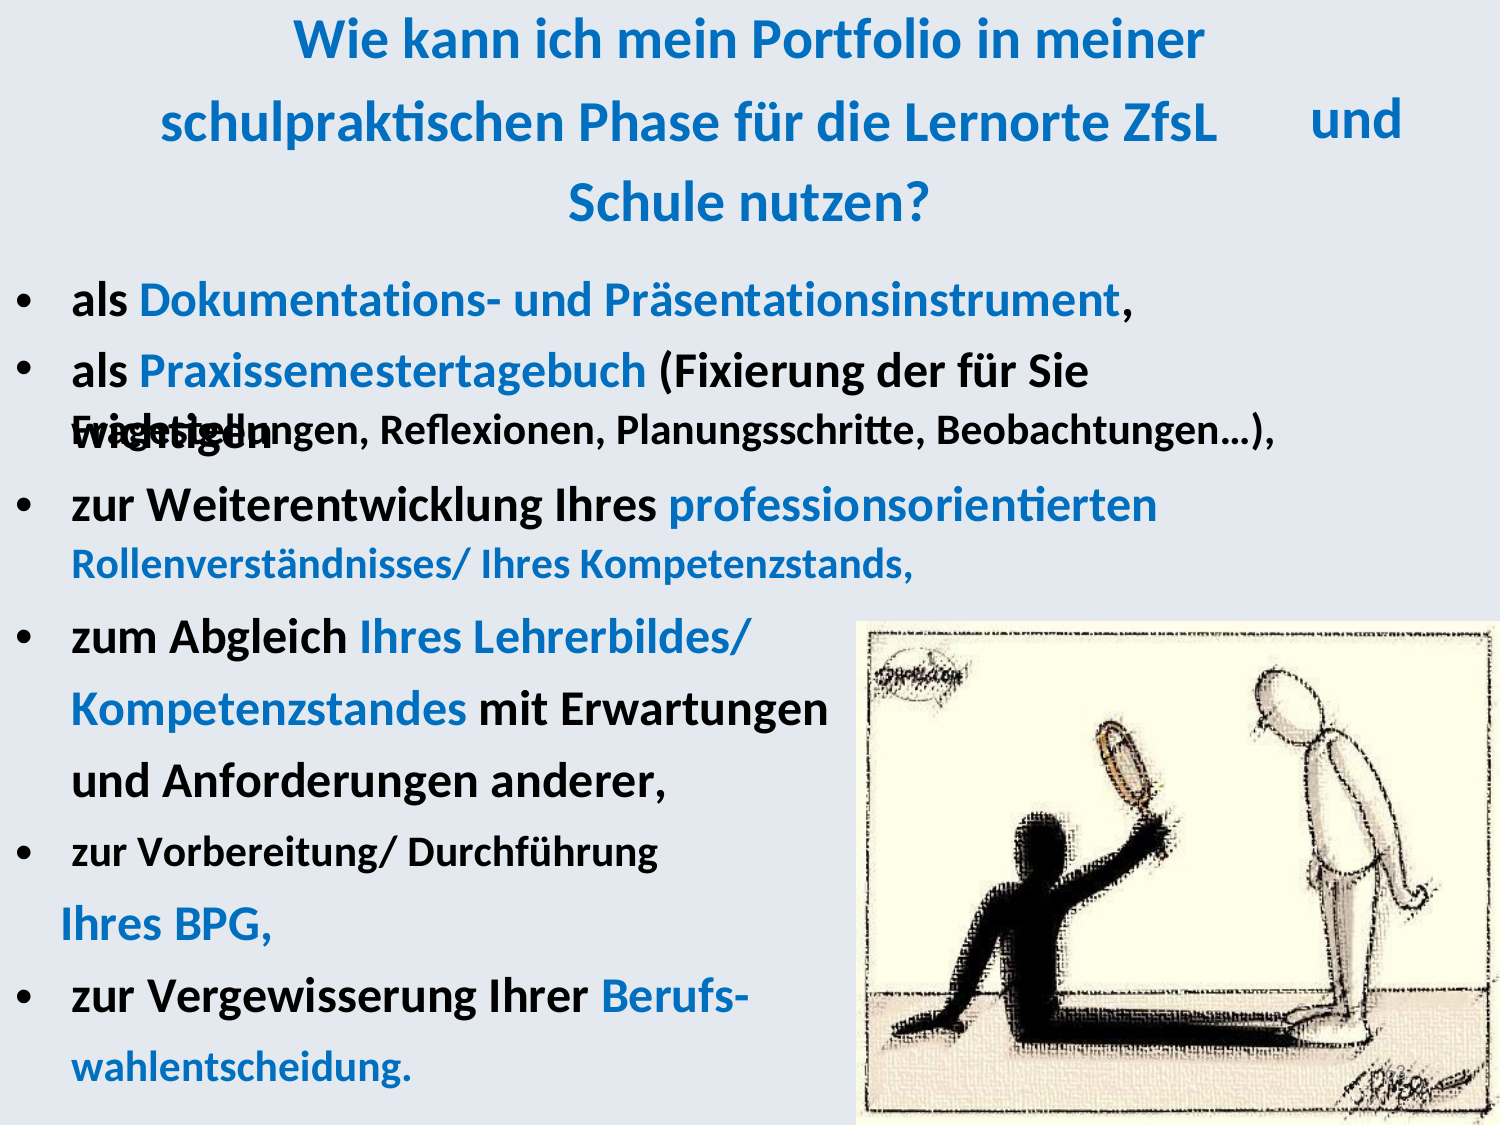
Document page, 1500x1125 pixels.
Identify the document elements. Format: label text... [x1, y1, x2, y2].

text_box • • [12, 274, 42, 401]
text_box • [12, 970, 42, 1025]
text_box • [12, 478, 42, 533]
text_box und [1308, 91, 1431, 163]
text_box 63 [1382, 1060, 1416, 1090]
text_box wahlentscheidung. [68, 1045, 473, 1100]
text_box • [12, 610, 42, 665]
text_box [856, 621, 1500, 1125]
text_box Wie kann ich mein Portfolio in meiner schulpraktischen Phase für die Lernorte ZfsL Schule nutzen? als Dokumentations- und Präsentationsinstrument, als Praxissemestertagebuch (Fixierung der für Sie wichtigen [69, 11, 1310, 404]
text_box • [12, 826, 42, 881]
text_box [0, 0, 1500, 1125]
text_box Fragestellungen, Reflexionen, Planungsschritte, Beobachtungen…), zur Weiterentwicklung Ihres professionsorientierten Rollenverständnisses/ Ihres Kompetenzstands, zum Abgleich Ihres Lehrerbildes/ Kompetenzstandes mit Erwartungen und Anforderungen anderer, zur Vorbereitung/ Durchführung Ihres BPG, zur Vergewisserung Ihrer Berufs- [57, 409, 1460, 1028]
